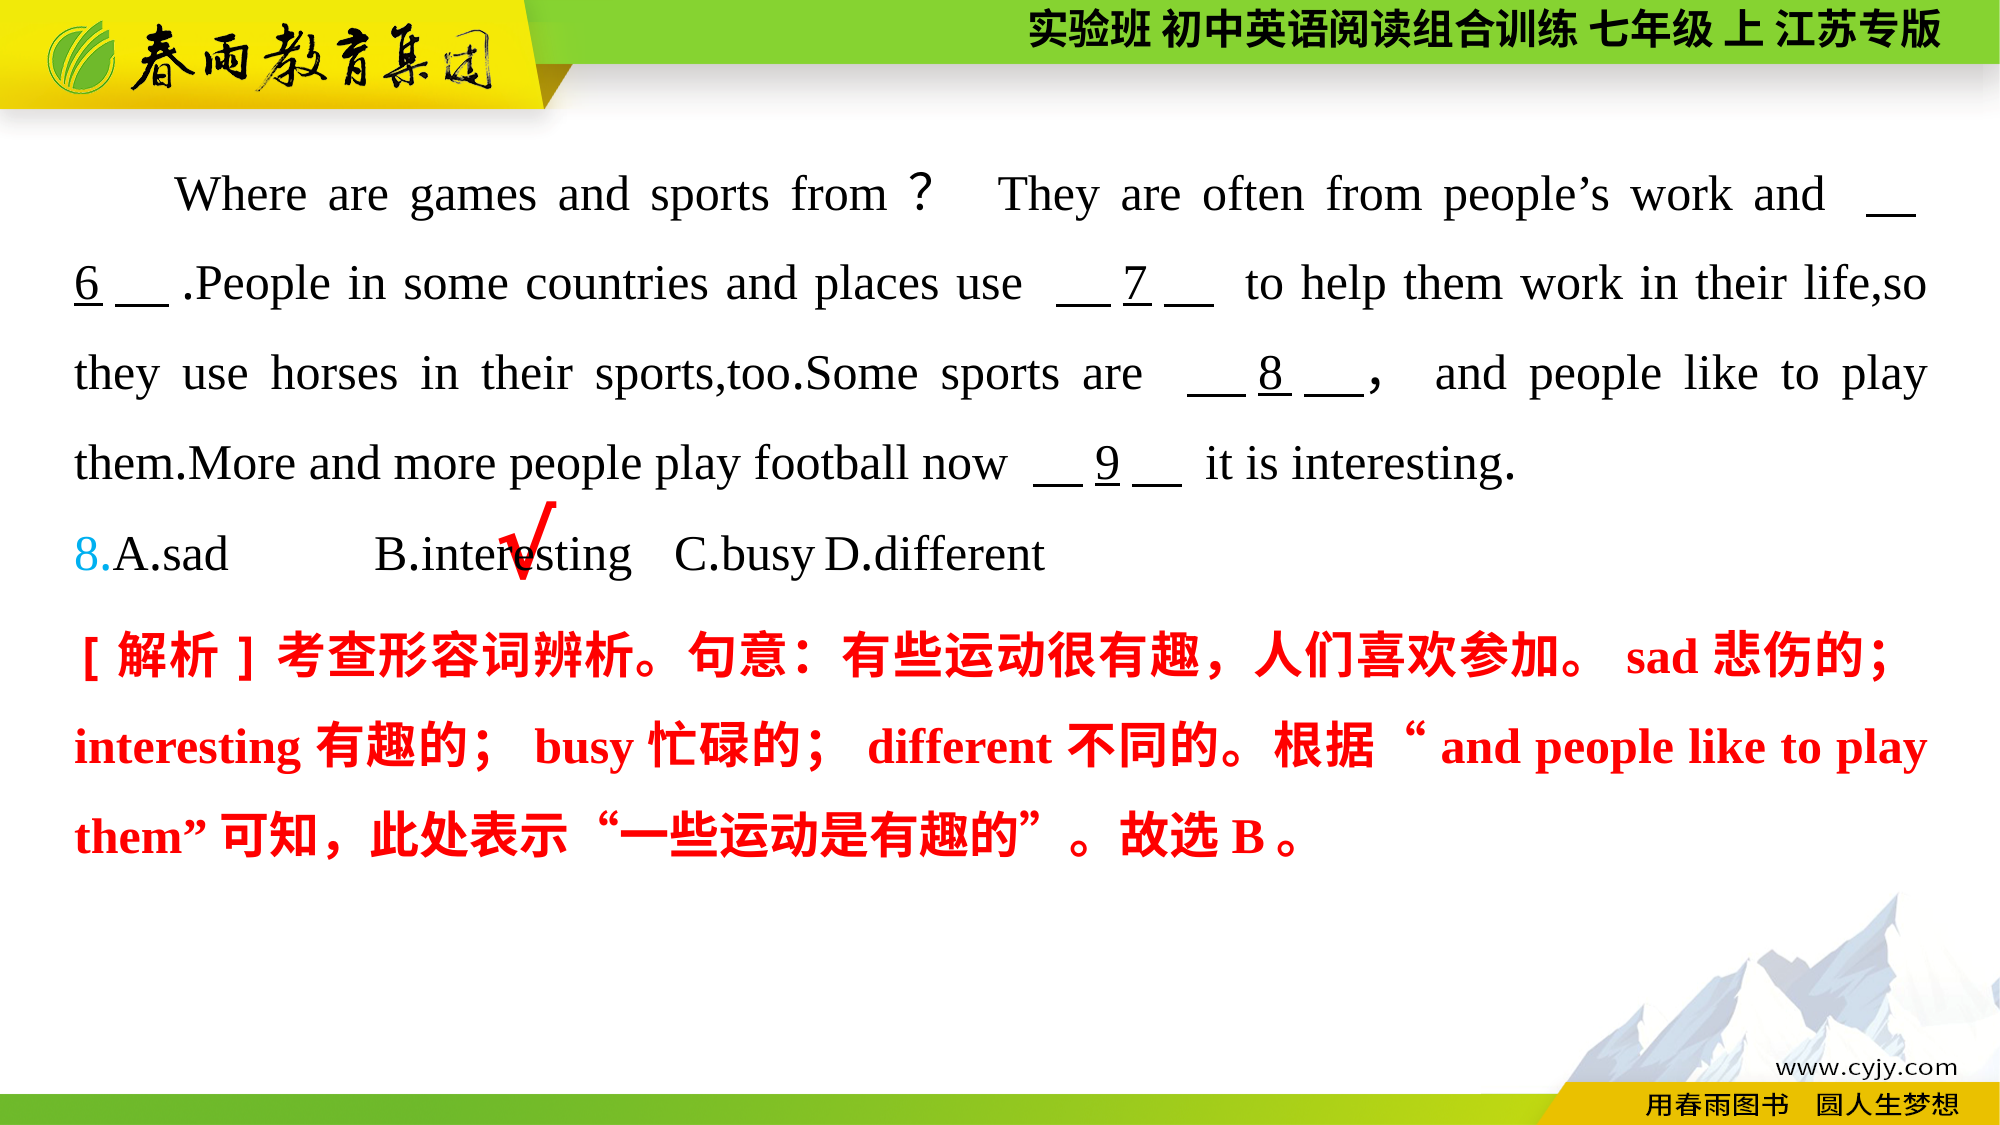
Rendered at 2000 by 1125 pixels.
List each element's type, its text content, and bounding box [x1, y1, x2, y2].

picture [0, 0, 2000, 1125]
list Where are games and sports from？ They are often from people’s work and 6 .People in some countries and places use 7 to help them work in their life,so they use horses in their sports,too.Some sports are 8 ，and people like to play them.More and more people play football now 9 it is interesting. 8.A.sad B.interesting C.busy D.different [59, 122, 1944, 586]
text_box [解析]考查形容词辨析。句意：有些运动很有趣，人们喜欢参加。sad悲伤的；interesting有趣的；busy忙碌的；different不同的。根据“and people like to play them”可知，此处表示“一些运动是有趣的”。故选B。 [59, 586, 1944, 872]
